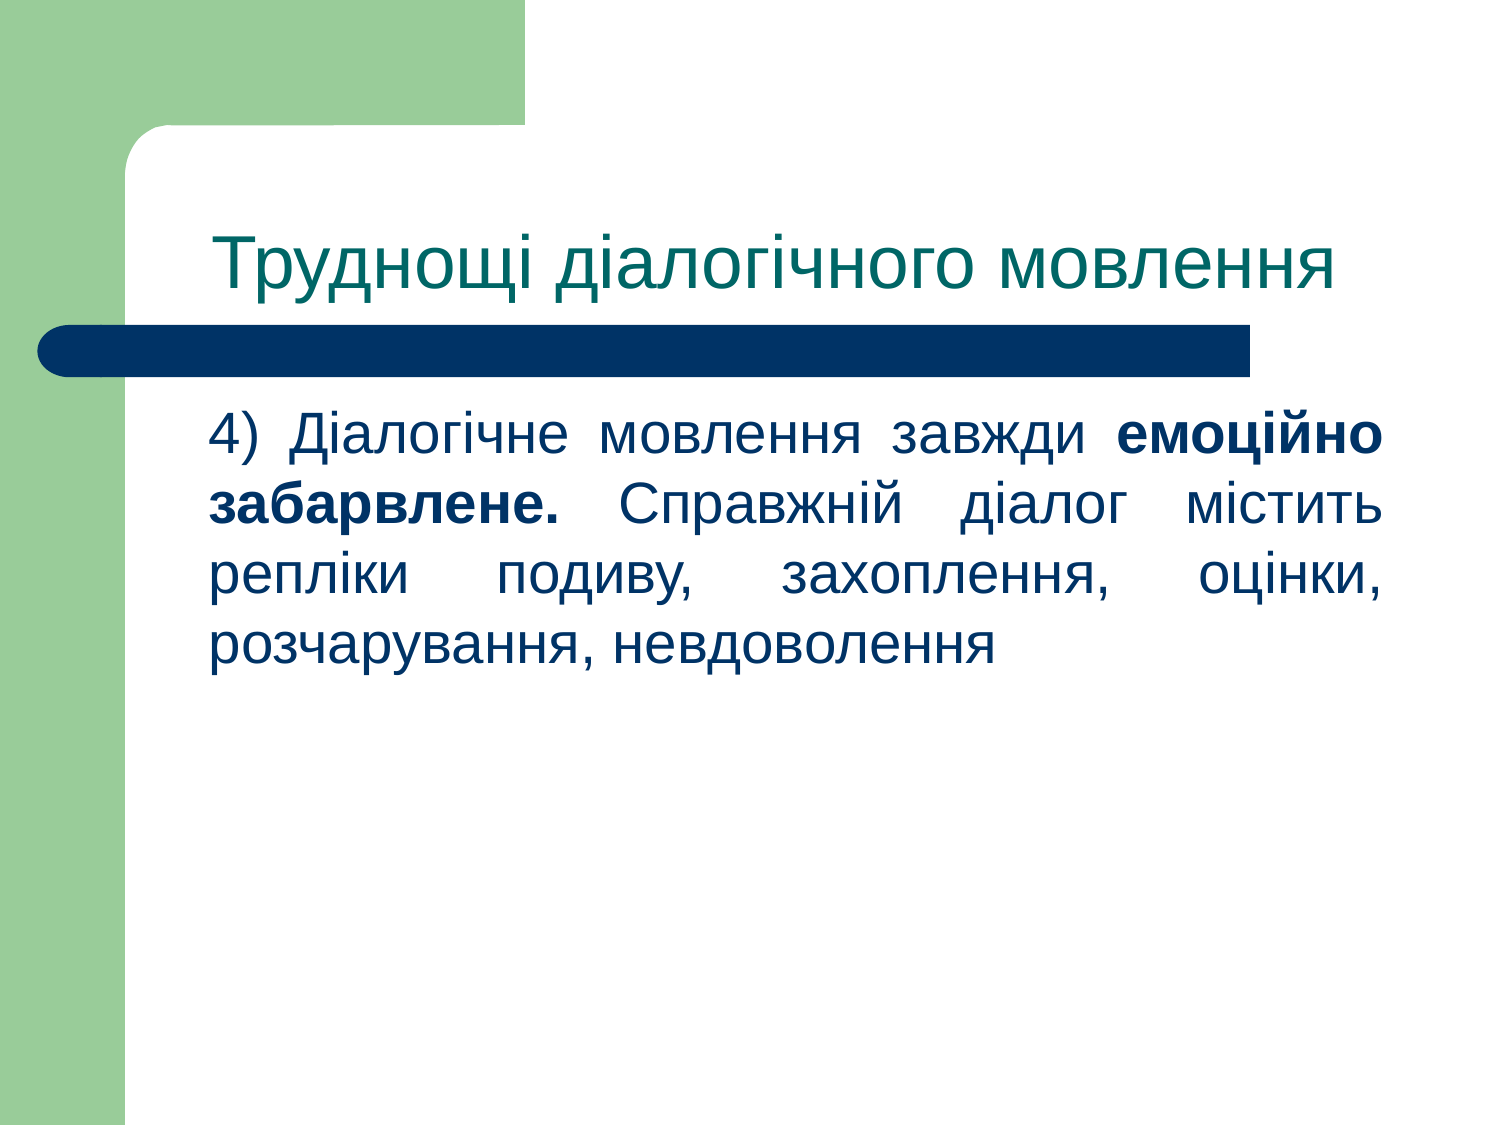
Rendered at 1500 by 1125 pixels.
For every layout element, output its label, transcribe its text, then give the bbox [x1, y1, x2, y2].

title Труднощі діалогічного мовлення [125, 125, 1425, 313]
list 4) Діалогічне мовлення завжди емоційно забарвлене. Справжній діалог містить репліки подиву, захоплення, оцінки, розчарування, невдоволення [137, 387, 1400, 999]
